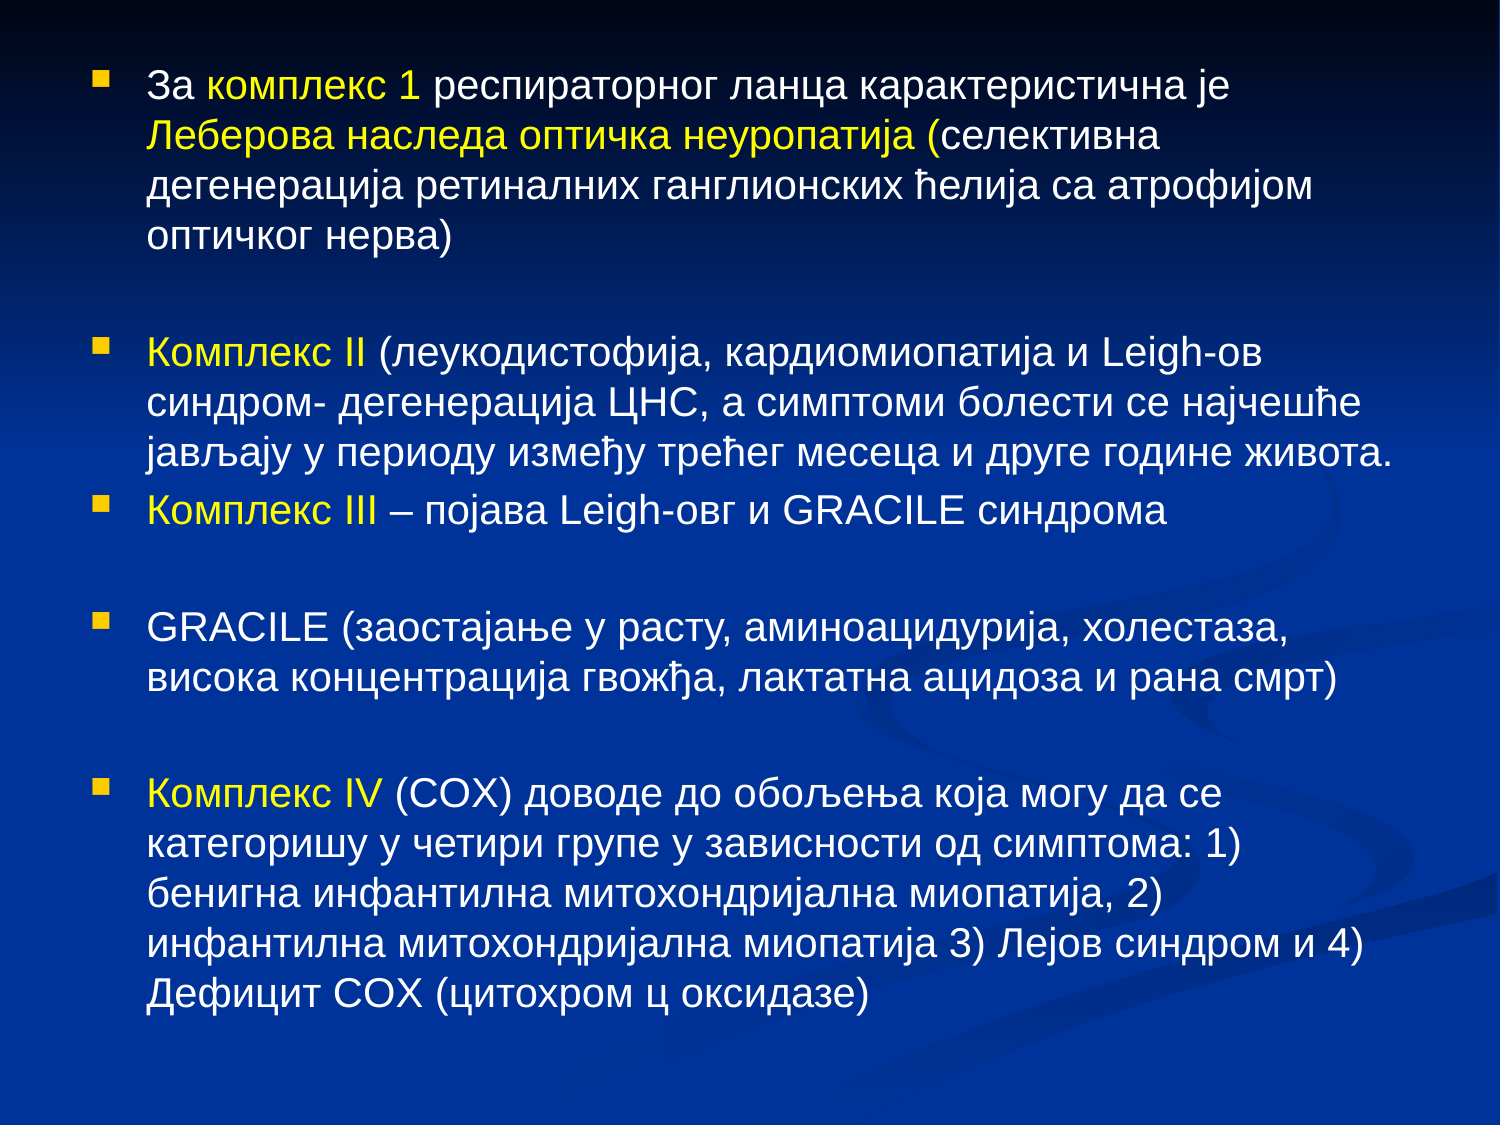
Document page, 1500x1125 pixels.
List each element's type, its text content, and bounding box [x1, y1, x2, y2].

list За комплекс 1 респираторног ланца карактеристична је Леберова наследа оптичка неуропатија (селективна дегенерација ретиналних ганглионских ћелија са атрофијом оптичког нерва) Комплекс II (леукодистофија, кардиомиопатија и Leigh-ов синдром- дегенерација ЦНС, а симптоми болести се најчешће јављају у периоду између трећег месеца и друге године живота. Комплекс III – појава Leigh-овг и GRACILE синдрома GRACILE (заостајање у расту, аминоацидурија, холестаза, висока концентрација гвожђа, лактатна ацидоза и рана смрт) Комплекс IV (COX) доводе до обољења која могу да се категоришу у четири групе у зависности од симптома: 1) бенигна инфантилна митохондријална миопатија, 2) инфантилна митохондријална миопатија 3) Лејов синдром и 4) Дефицит COX (цитохром ц оксидазе) [74, 49, 1426, 1076]
